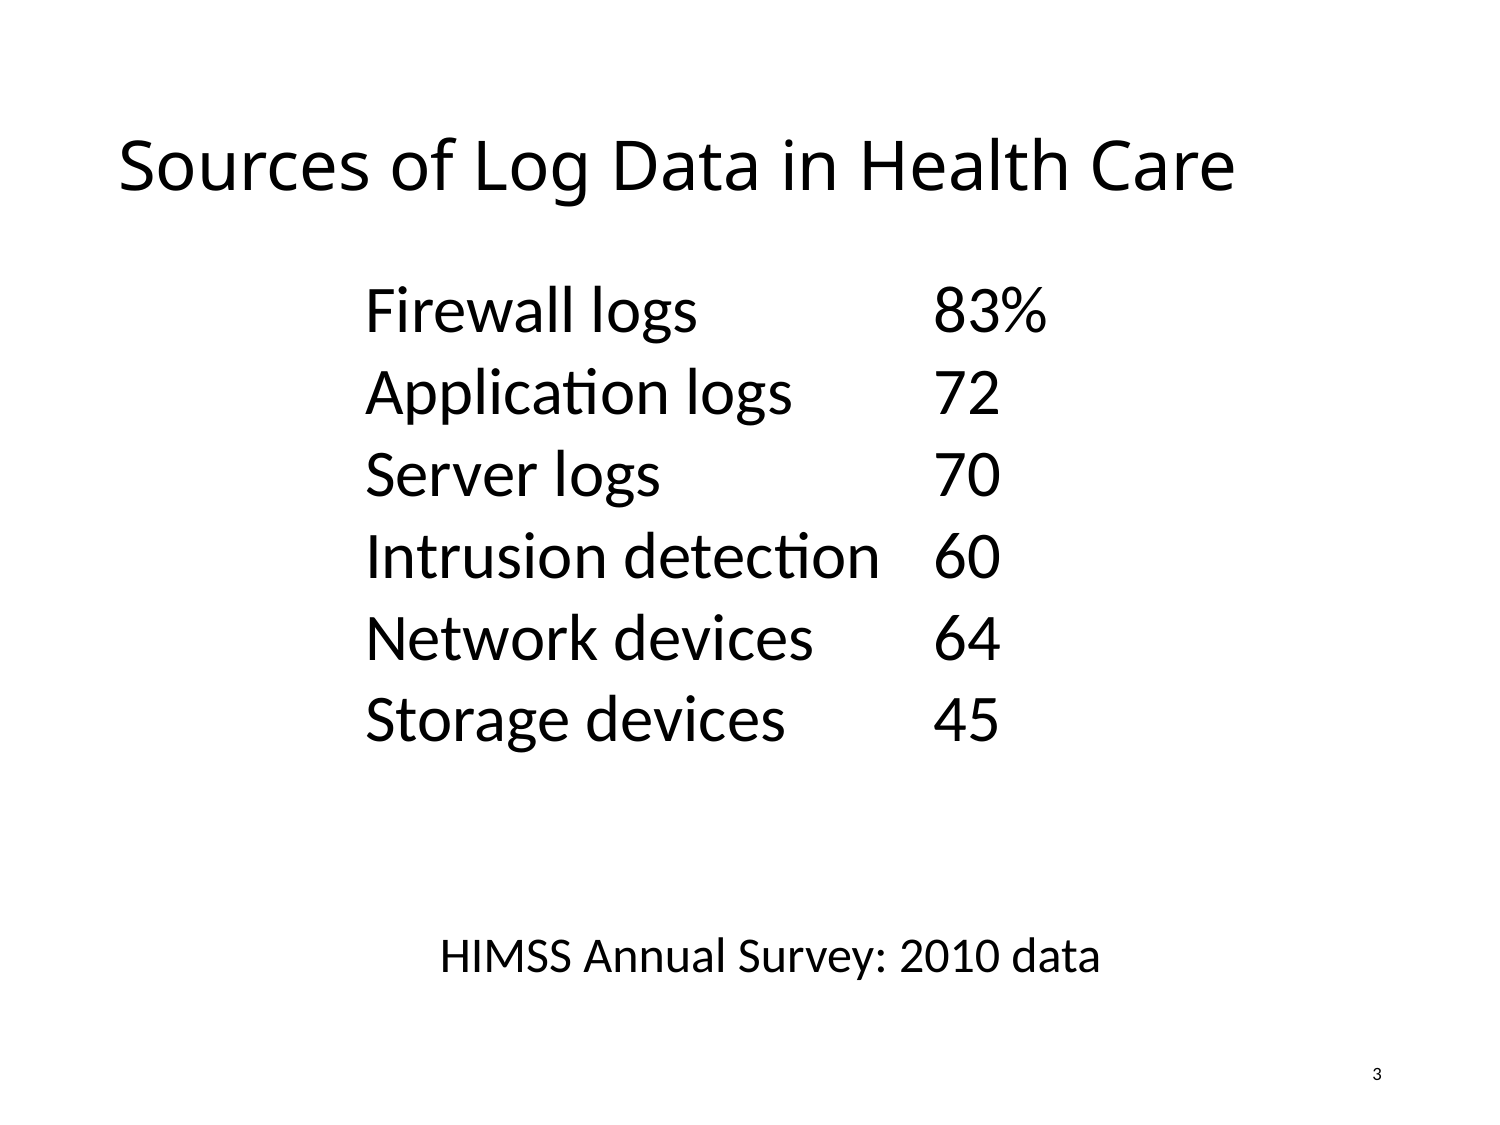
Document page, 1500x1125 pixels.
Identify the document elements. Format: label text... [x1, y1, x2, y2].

table_cell 64 [919, 603, 1112, 683]
table_header Firewall logs [351, 276, 918, 354]
table_cell Intrusion detection [351, 521, 918, 602]
table_cell Storage devices [351, 685, 918, 765]
table_cell 45 [919, 685, 1112, 765]
table_cell 72 [919, 360, 1112, 438]
title Sources of Log Data in Health Care [103, 59, 1397, 278]
table_header 83% [919, 276, 1112, 354]
table_cell Application logs [351, 360, 918, 438]
table_cell Network devices [351, 603, 918, 683]
text_box HIMSS Annual Survey: 2010 data [425, 914, 1438, 990]
table_cell Server logs [351, 440, 918, 520]
slide_number 3 [1059, 1042, 1397, 1103]
table_cell 60 [919, 521, 1112, 602]
table_cell 70 [919, 440, 1112, 520]
